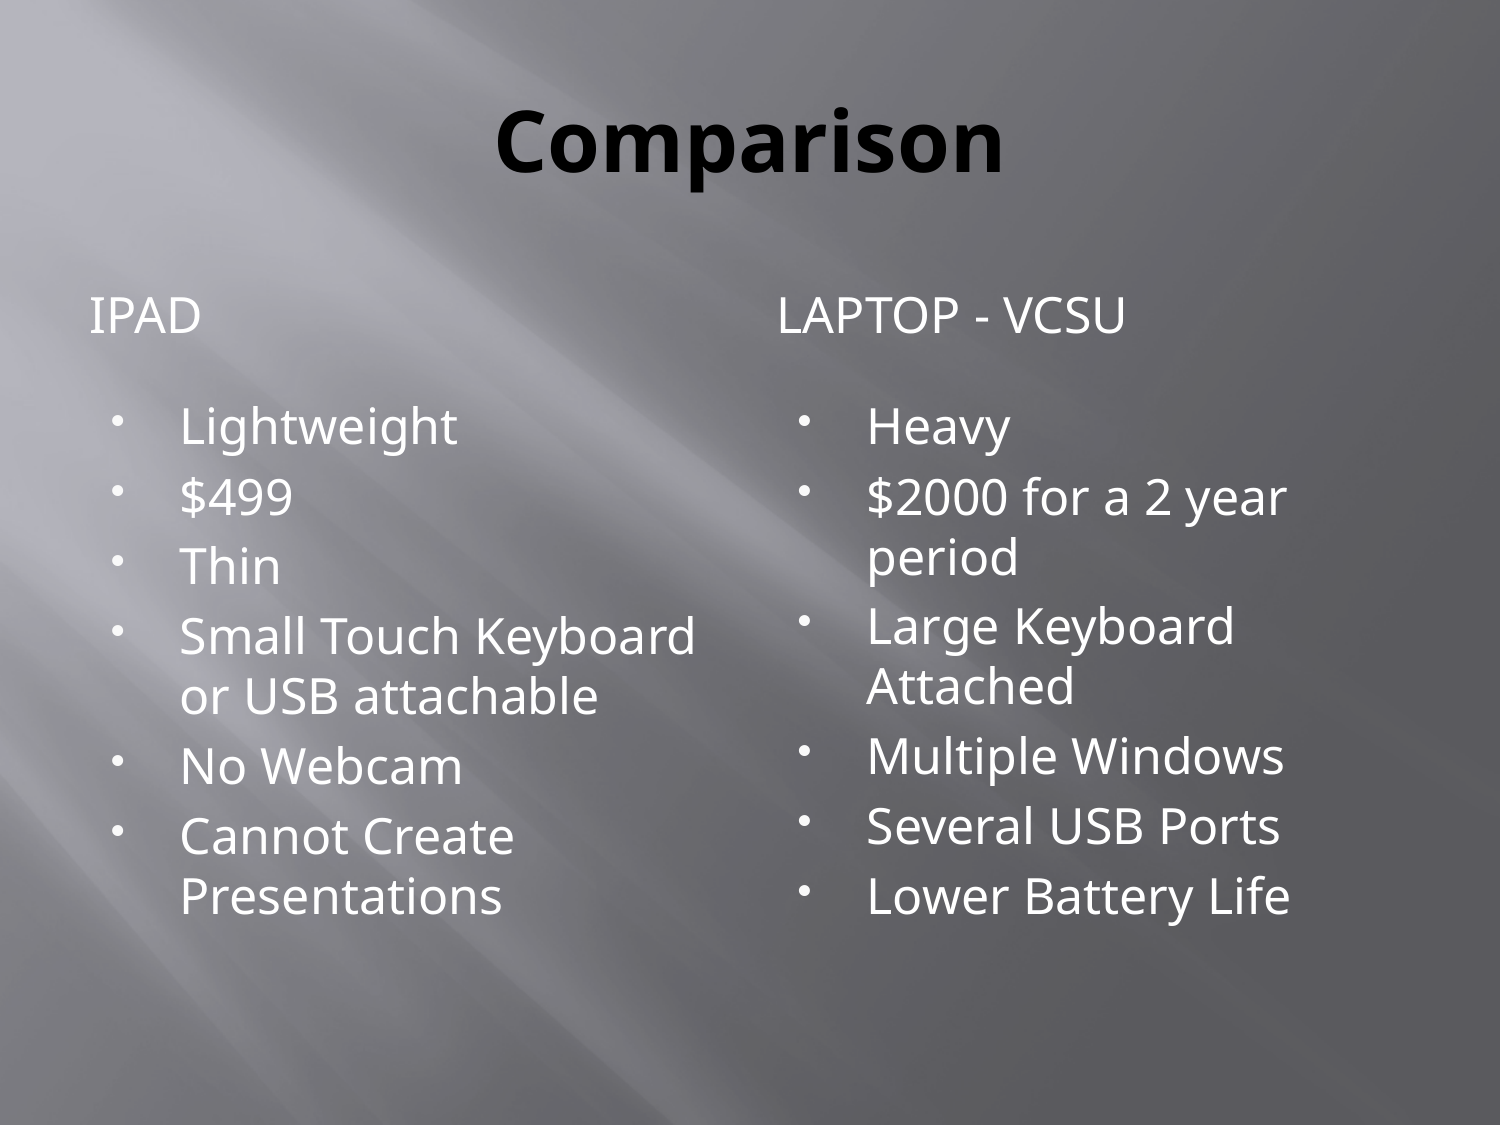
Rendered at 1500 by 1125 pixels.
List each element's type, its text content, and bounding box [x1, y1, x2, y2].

title Comparison [75, 44, 1425, 233]
list Laptop - VCSU [761, 251, 1425, 375]
list iPad [75, 251, 738, 375]
list Lightweight $499 Thin Small Touch Keyboard or USB attachable No Webcam Cannot Create Presentations [75, 387, 738, 1005]
list Heavy $2000 for a 2 year period Large Keyboard Attached Multiple Windows Several USB Ports Lower Battery Life [761, 387, 1425, 1005]
